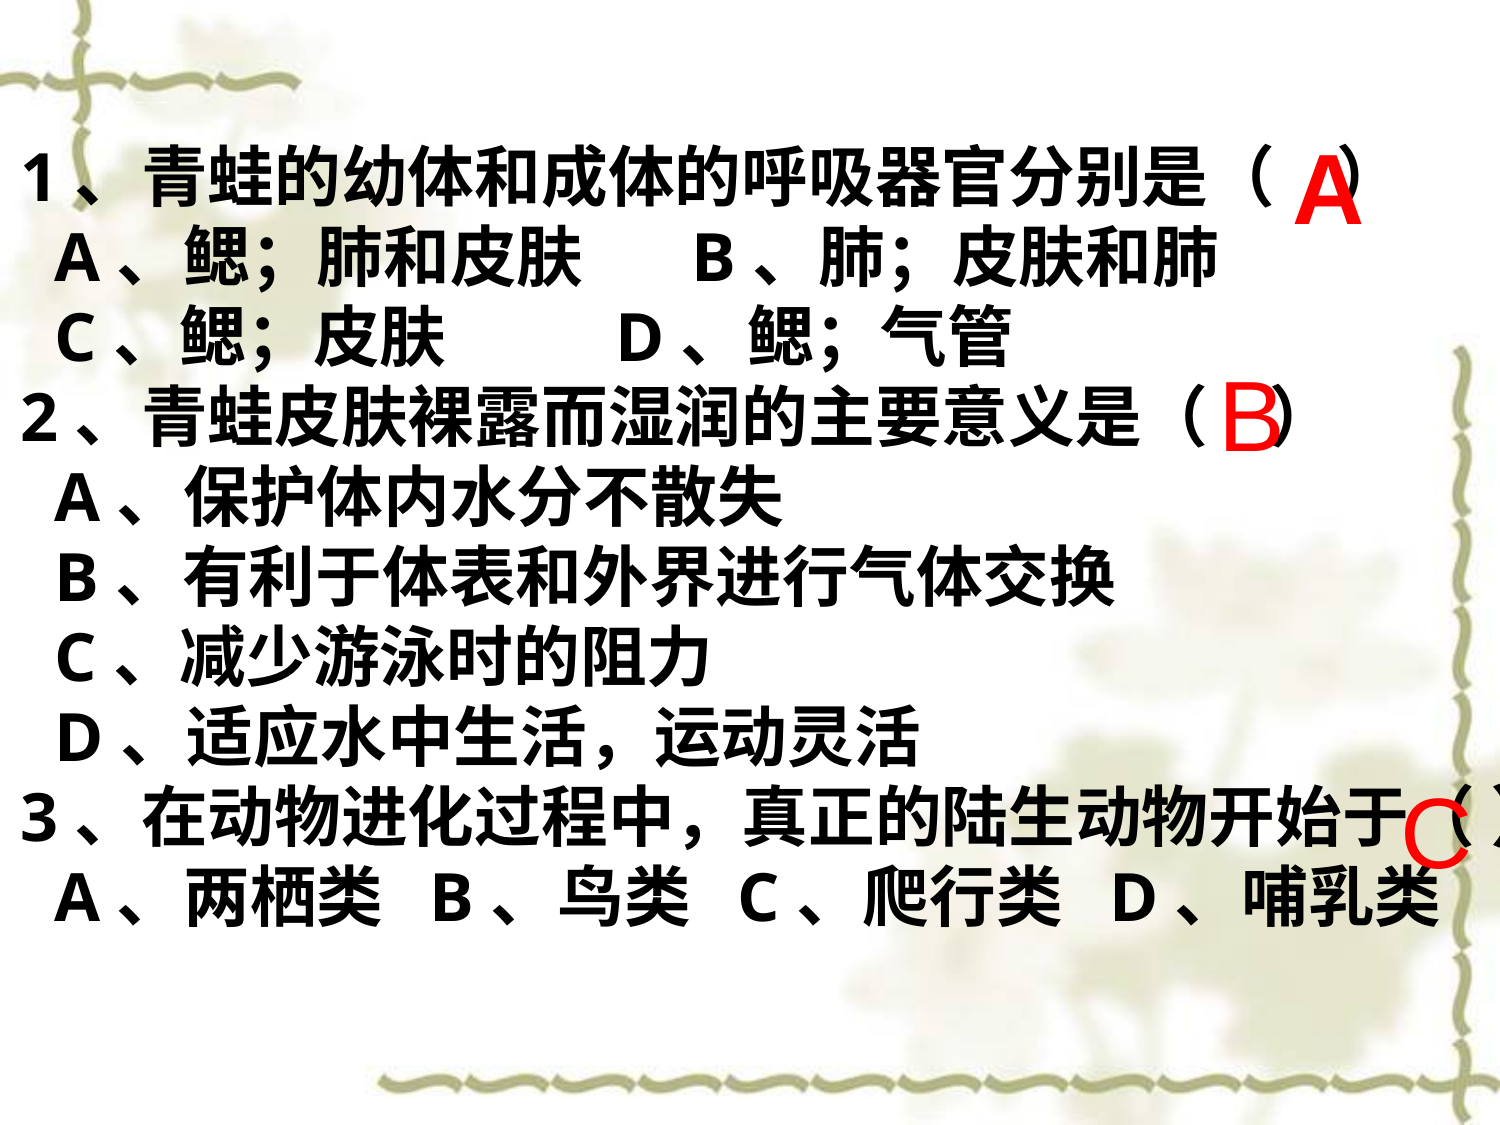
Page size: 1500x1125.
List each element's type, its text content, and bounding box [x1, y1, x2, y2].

text_box 1、青蛙的幼体和成体的呼吸器官分别是（ ） A、鳃；肺和皮肤 B、肺；皮肤和肺 C、鳃；皮肤 D、鳃；气管 2、青蛙皮肤裸露而湿润的主要意义是（ ） A、保护体内水分不散失 B、有利于体表和外界进行气体交换 C、减少游泳时的阻力 D、适应水中生活，运动灵活 3、在动物进化过程中，真正的陆生动物开始于（ ） A、两栖类 B、鸟类 C、爬行类 D、哺乳类 [5, 127, 1500, 943]
text_box A [1277, 117, 1380, 252]
picture [0, 0, 1500, 1125]
text_box C [1385, 761, 1488, 897]
text_box B [1203, 344, 1301, 479]
